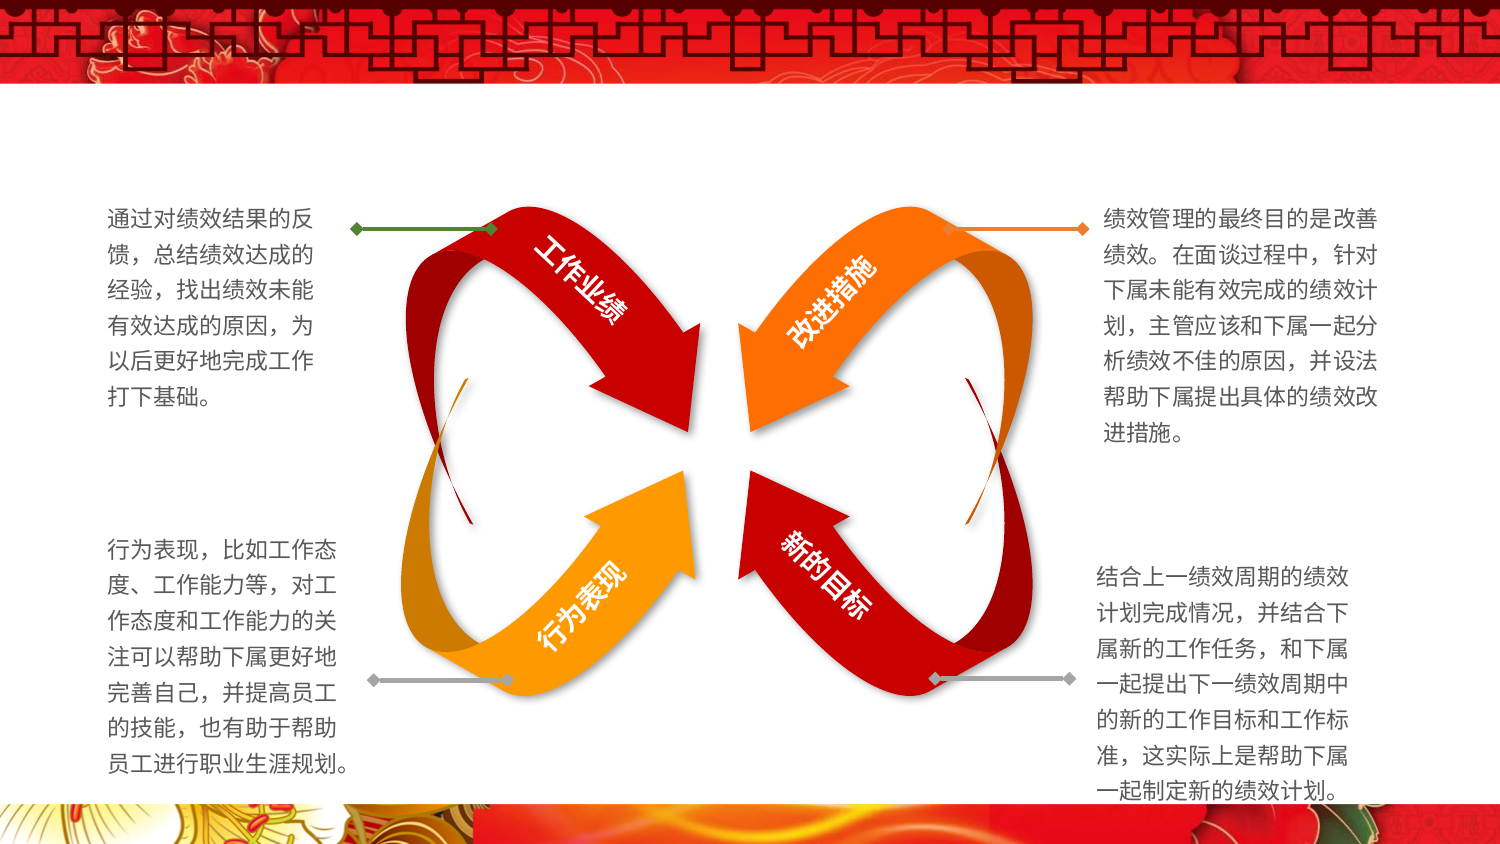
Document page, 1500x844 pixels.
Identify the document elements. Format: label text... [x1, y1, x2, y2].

picture [0, 0, 1500, 83]
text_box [744, 173, 1044, 493]
text_box 绩效管理的最终目的是改善绩效。在面谈过程中，针对下属未能有效完成的绩效计划，主管应该和下属一起分析绩效不佳的原因，并设法帮助下属提出具体的绩效改进措施。 [1089, 189, 1400, 453]
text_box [744, 493, 1044, 691]
text_box 行为表现，比如工作态度、工作能力等，对工作态度和工作能力的关注可以帮助下属更好地完善自己，并提高员工的技能，也有助于帮助员工进行职业生涯规划。 [93, 520, 368, 784]
picture [0, 805, 1500, 844]
text_box 通过对绩效结果的反馈，总结绩效达成的经验，找出绩效未能有效达成的原因，为以后更好地完成工作打下基础。 [93, 189, 346, 418]
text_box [395, 211, 699, 493]
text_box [390, 410, 690, 691]
text_box 结合上一绩效周期的绩效计划完成情况，并结合下属新的工作任务，和下属一起提出下一绩效周期中的新的工作目标和工作标准，这实际上是帮助下属一起制定新的绩效计划。 [1082, 547, 1378, 812]
